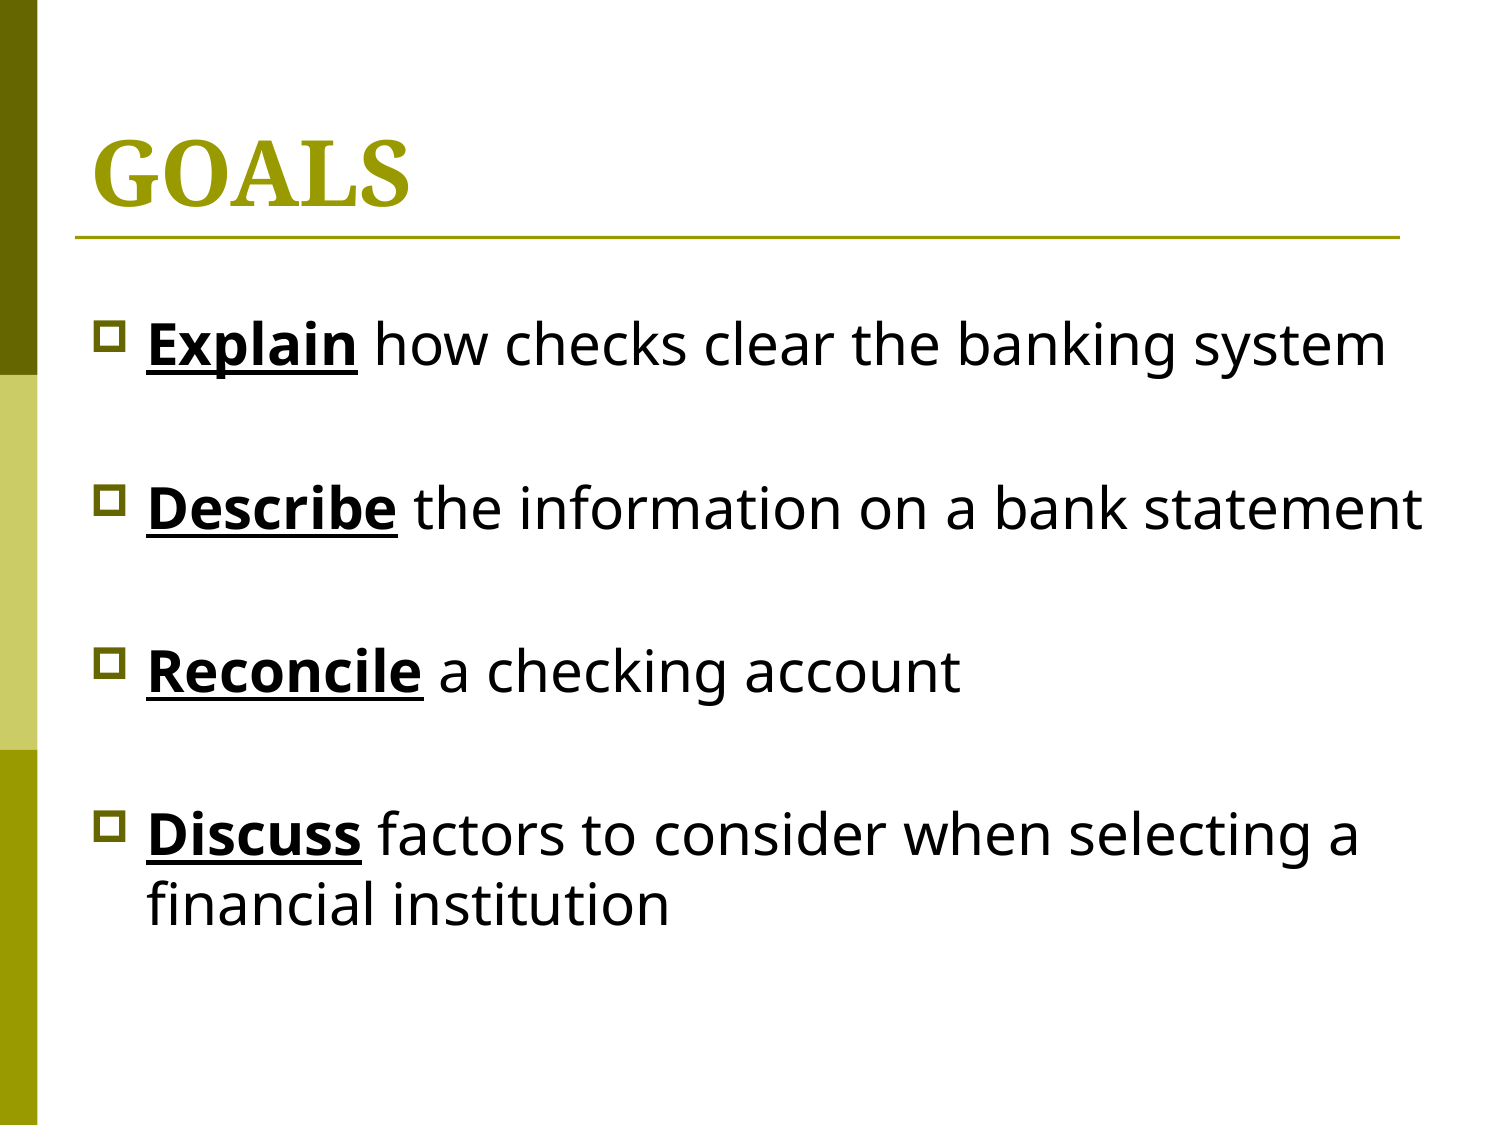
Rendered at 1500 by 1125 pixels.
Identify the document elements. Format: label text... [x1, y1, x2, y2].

title GOALS [74, 45, 1426, 233]
list Explain how checks clear the banking system Describe the information on a bank statement Reconcile a checking account Discuss factors to consider when selecting a financial institution [74, 299, 1500, 1006]
